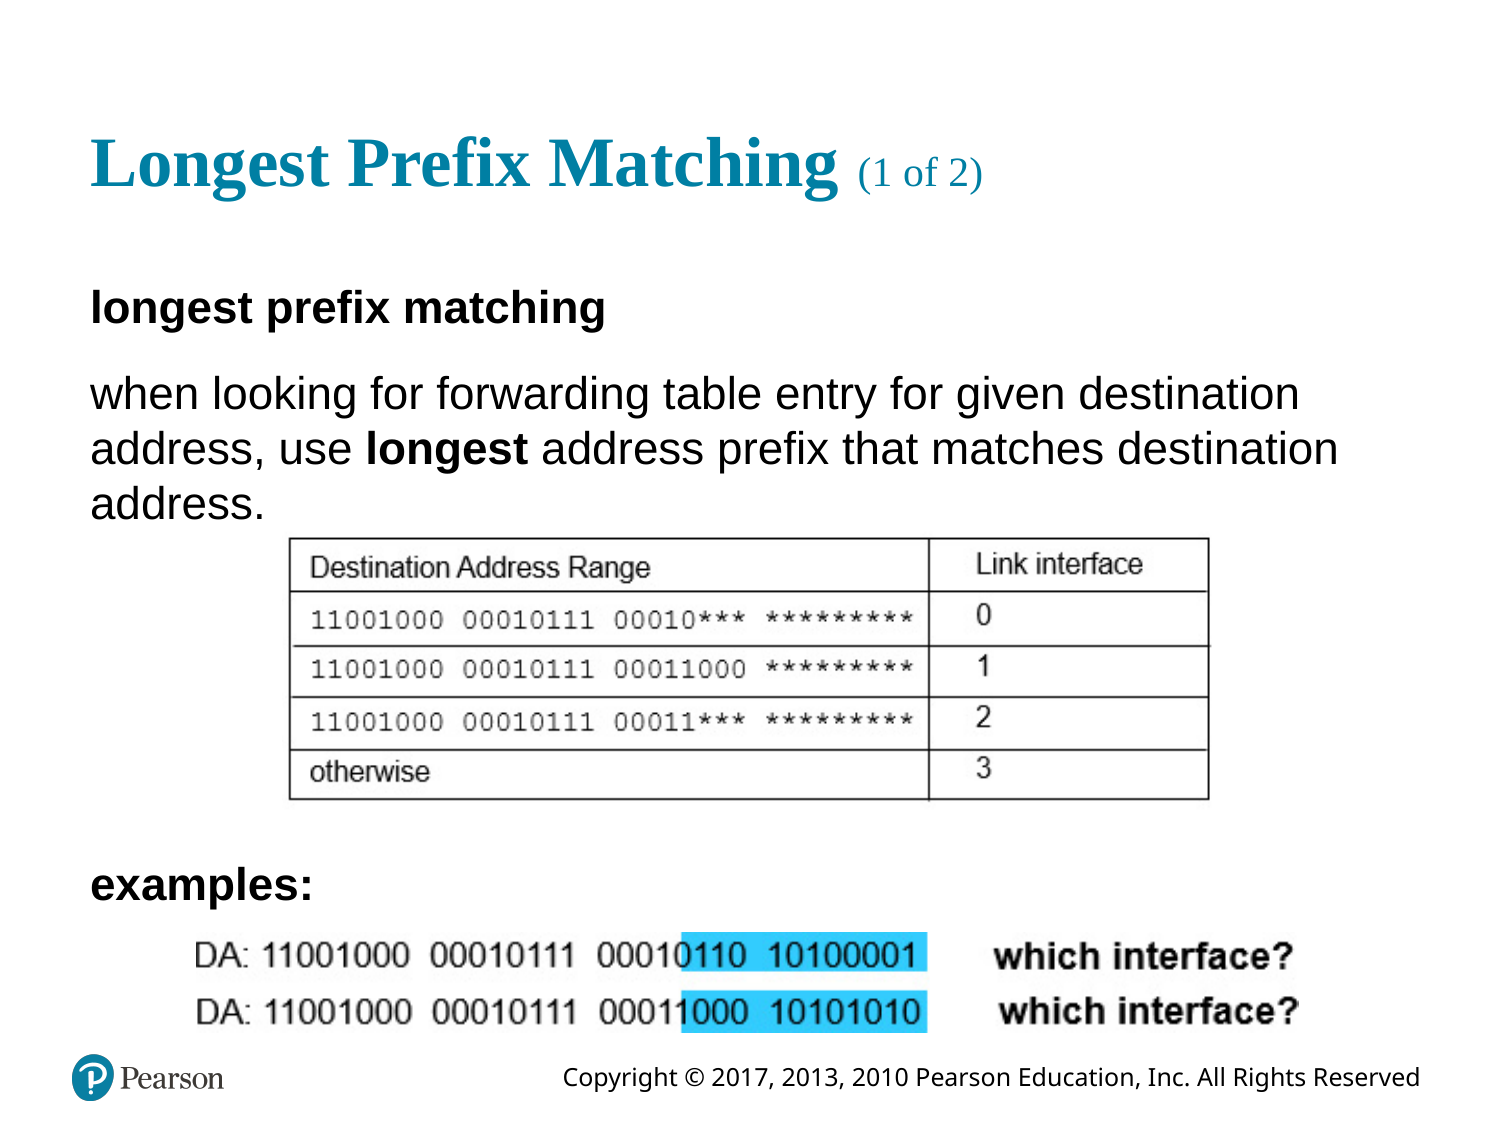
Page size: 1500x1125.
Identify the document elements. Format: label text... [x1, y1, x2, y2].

title Longest Prefix Matching (1 of 2) [75, 35, 1425, 216]
list longest prefix matching when looking for forwarding table entry for given destination address, use longest address prefix that matches destination address. [75, 262, 1425, 525]
list examples: [75, 839, 350, 920]
picture [196, 932, 1300, 1034]
picture [72, 1054, 88, 1070]
picture [72, 1087, 83, 1101]
picture [98, 1054, 224, 1101]
picture [80, 1063, 106, 1088]
picture [281, 529, 1219, 815]
